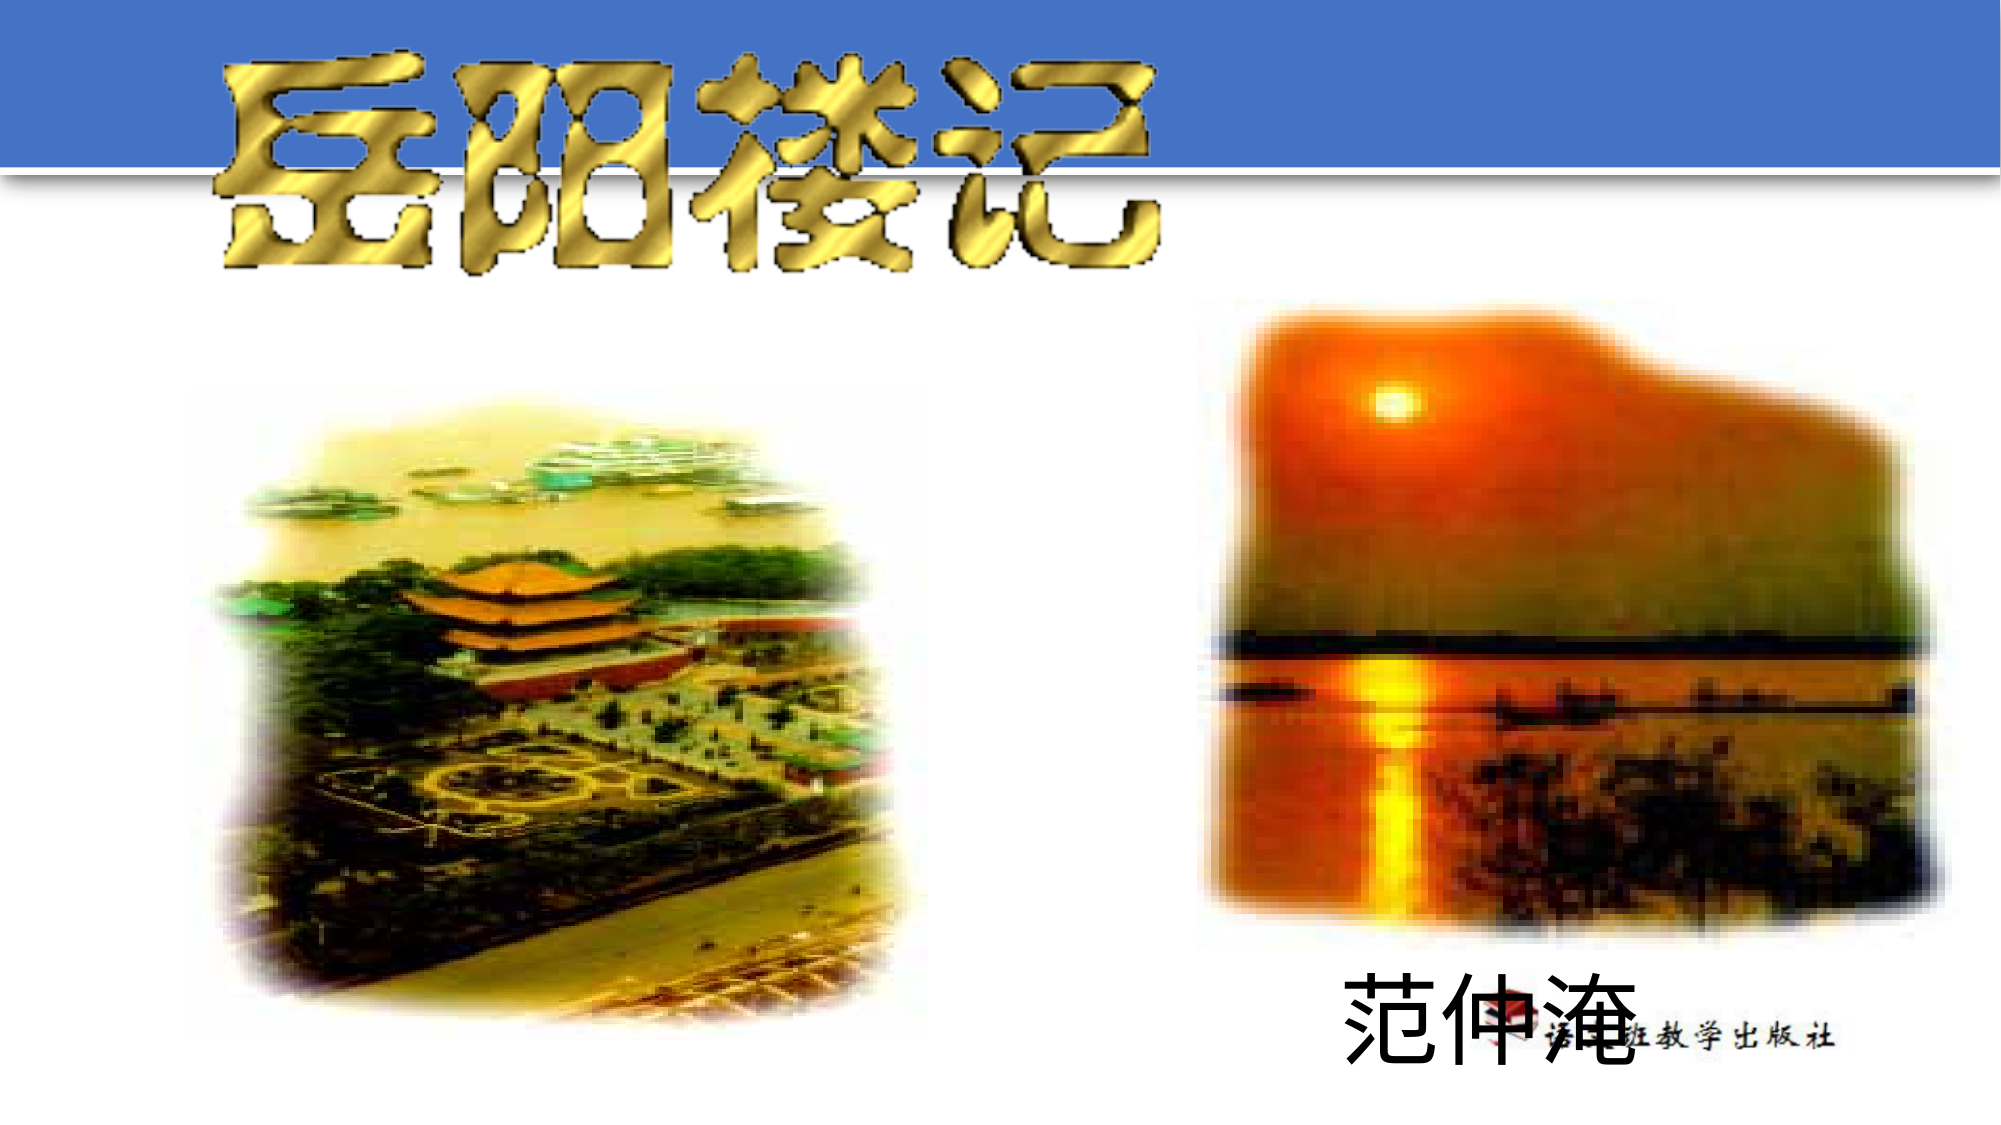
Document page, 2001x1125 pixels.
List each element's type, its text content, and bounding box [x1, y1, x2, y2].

picture [0, 0, 2001, 1125]
text_box 范仲淹 [1325, 950, 1697, 1085]
text_box [249, 857, 1750, 1125]
